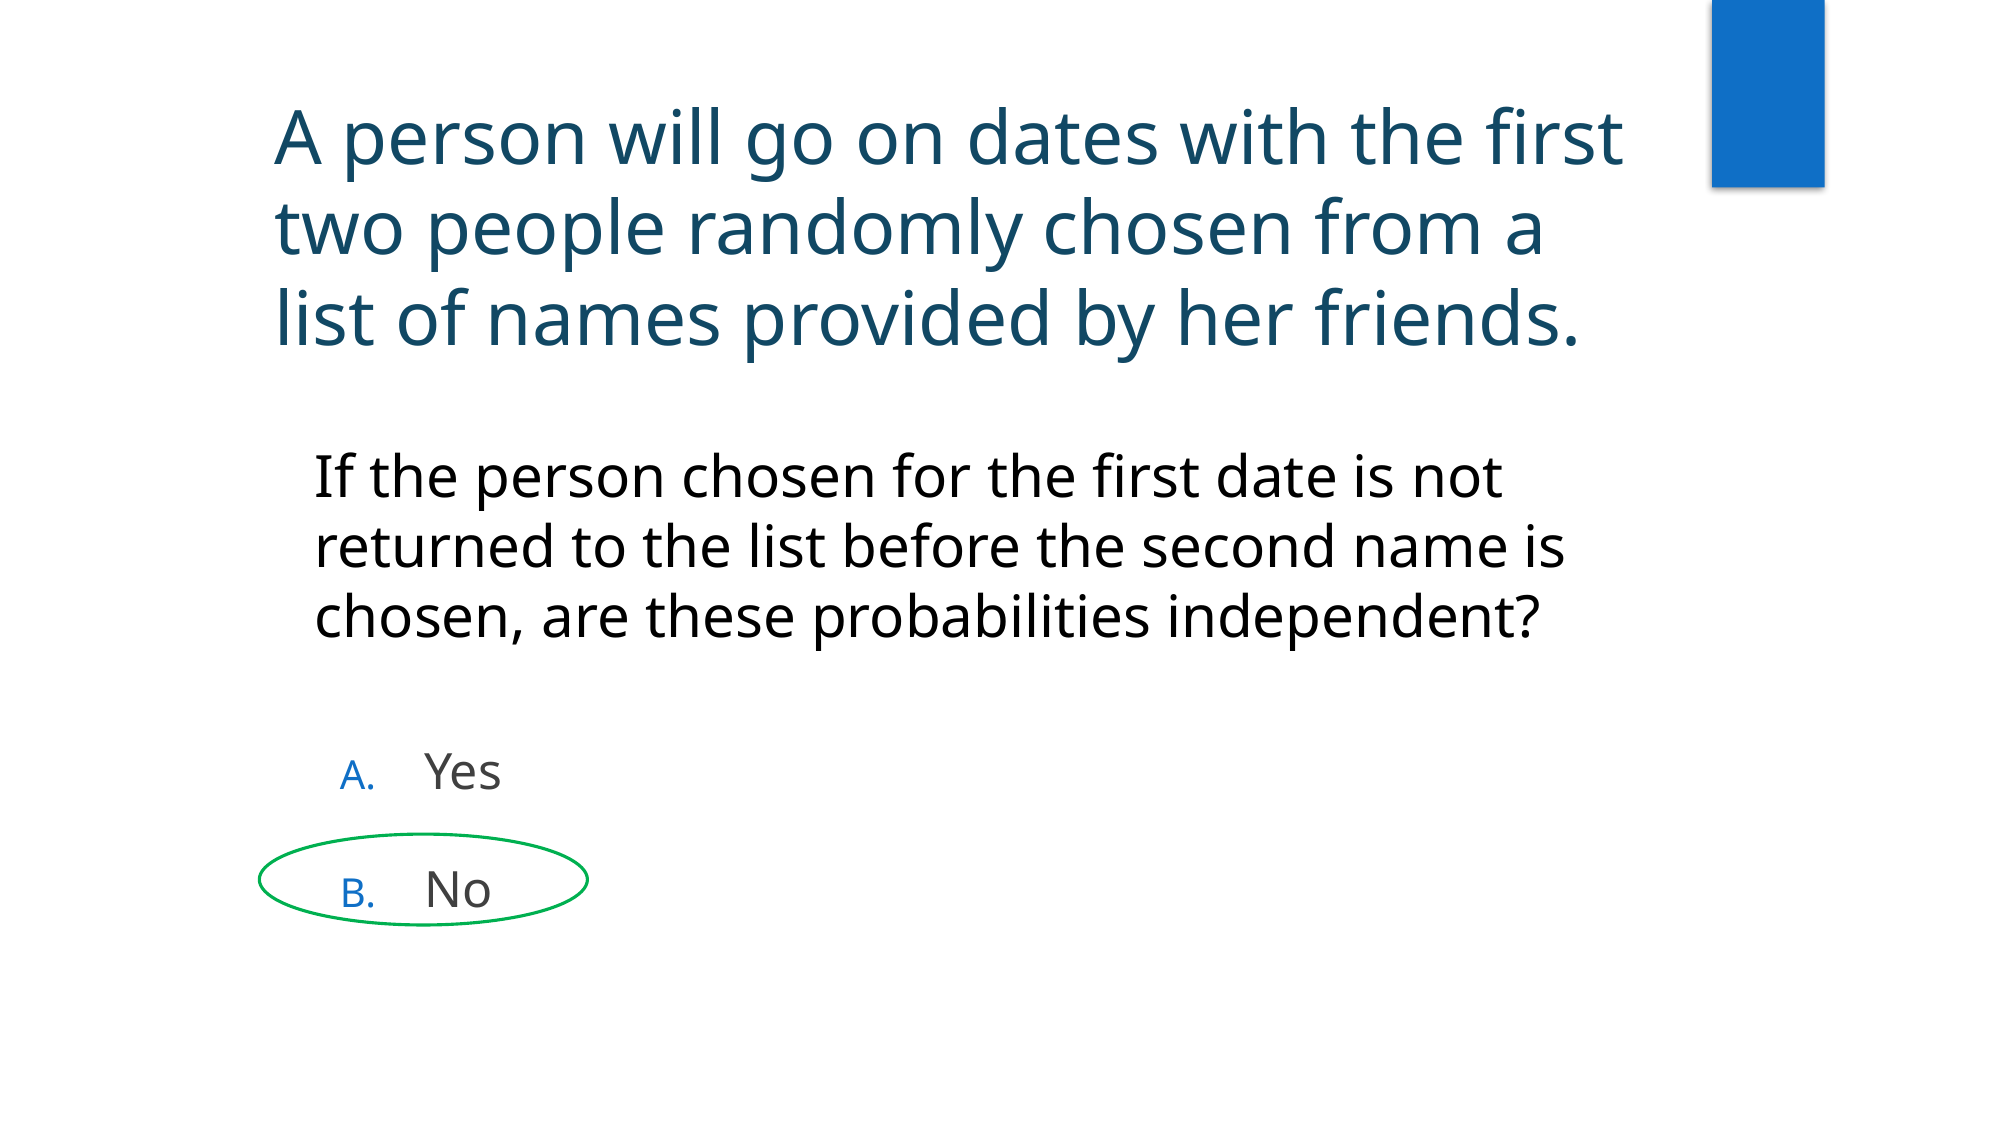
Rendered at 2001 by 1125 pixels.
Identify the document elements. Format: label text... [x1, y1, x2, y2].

text_box [257, 832, 589, 927]
text_box If the person chosen for the first date is not returned to the list before the second name is chosen, are these probabilities independent? [300, 450, 1619, 638]
list Yes No [259, 712, 641, 1097]
title A person will go on dates with the first two people randomly chosen from a list of names provided by her friends. [259, 131, 1660, 319]
